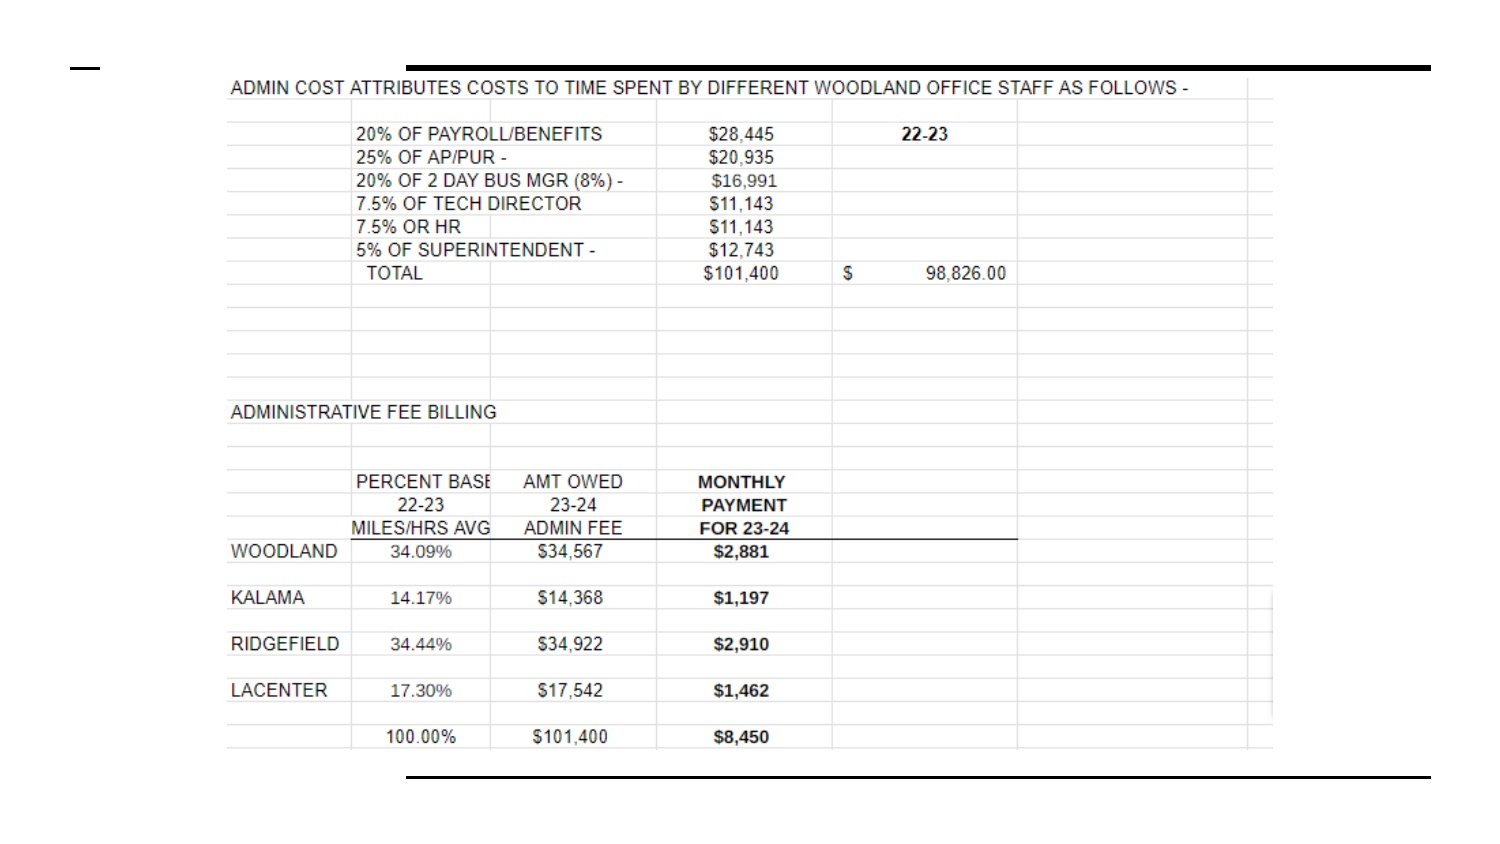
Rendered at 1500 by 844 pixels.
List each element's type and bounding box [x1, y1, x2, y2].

picture [227, 78, 1273, 751]
